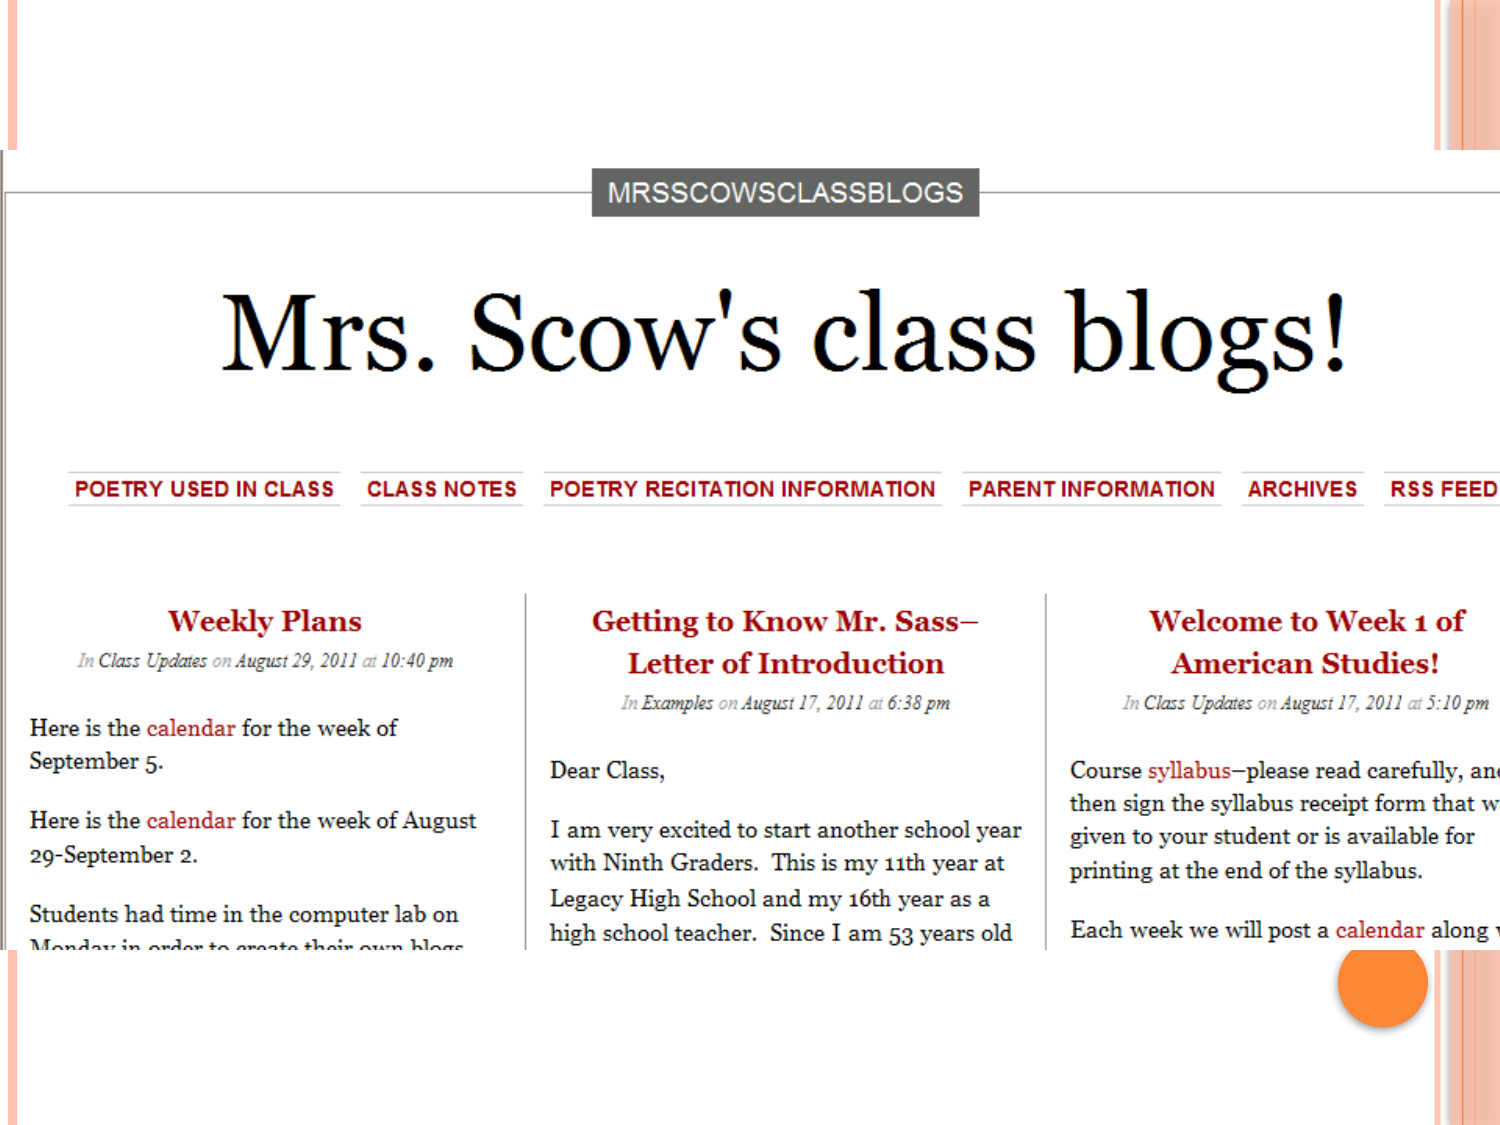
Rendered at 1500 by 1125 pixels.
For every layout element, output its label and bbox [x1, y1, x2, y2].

picture [0, 149, 1500, 951]
